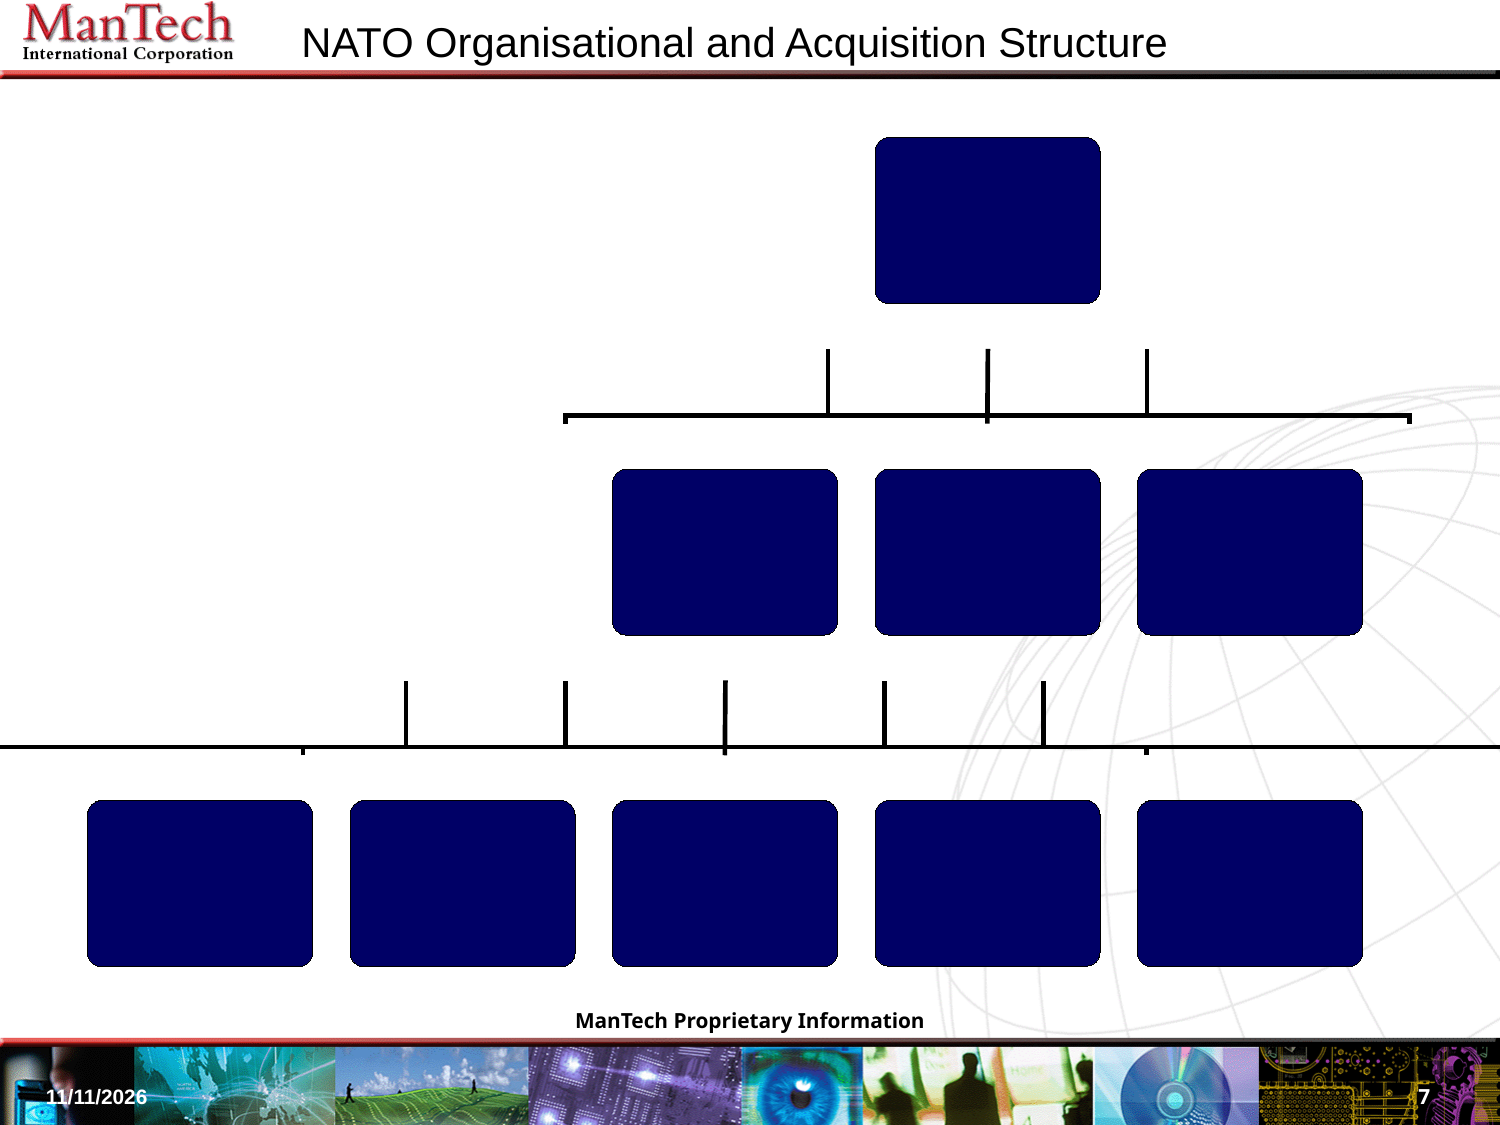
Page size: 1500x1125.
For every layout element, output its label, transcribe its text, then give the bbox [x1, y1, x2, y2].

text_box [87, 749, 1363, 967]
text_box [87, 137, 1363, 745]
text_box NATO Organisational and Acquisition Structure [97, 12, 1373, 75]
